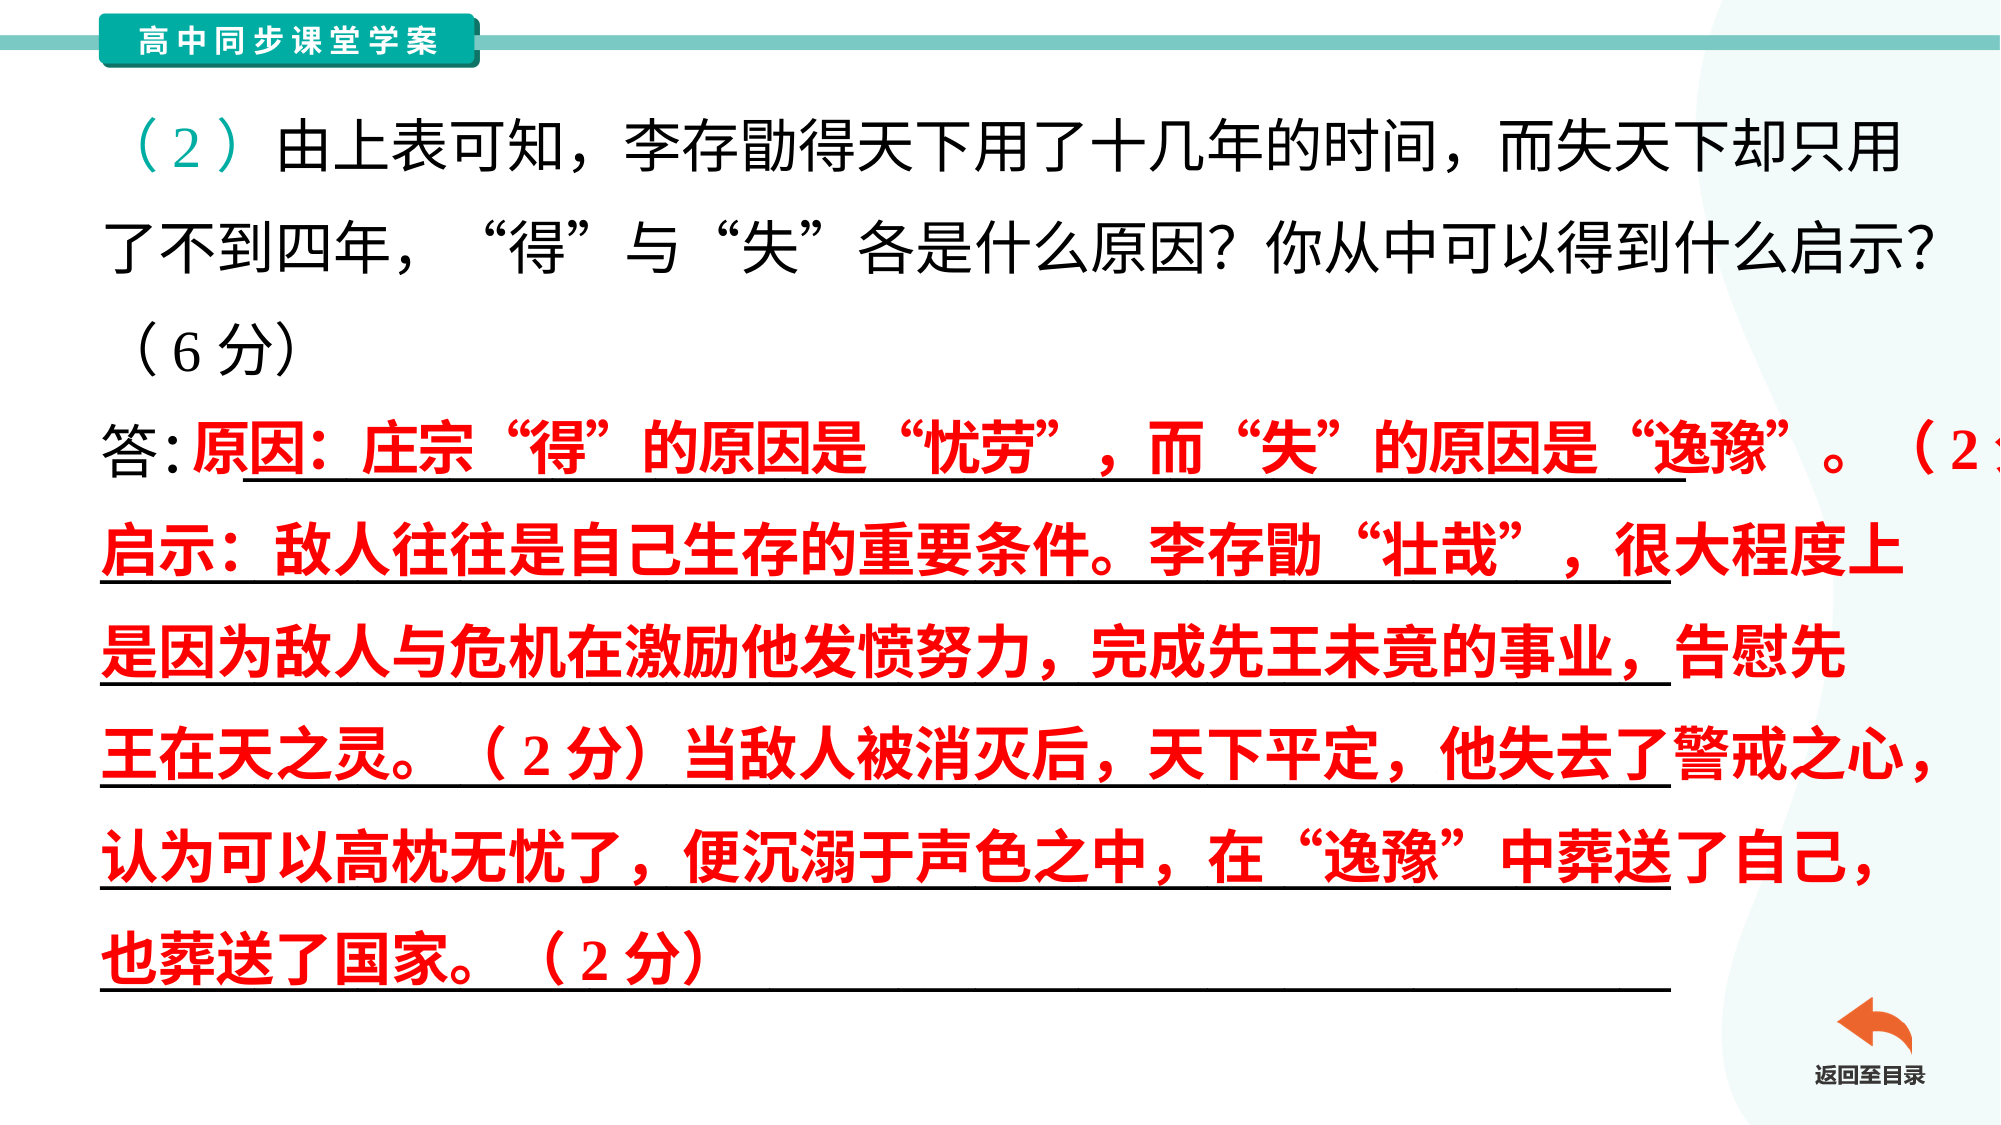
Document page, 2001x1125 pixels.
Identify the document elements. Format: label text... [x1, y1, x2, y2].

text_box 原因：庄宗“得”的原因是“忧劳”，而“失”的原因是“逸豫”。（2分） 启示：敌人往往是自己生存的重要条件。李存勖“壮哉”，很大程度上 是因为敌人与危机在激励他发愤努力，完成先王未竟的事业，告慰先 王在天之灵。（2分）当敌人被消灭后，天下平定，他失去了警戒之心， 认为可以高枕无忧了，便沉溺于声色之中，在“逸豫”中葬送了自己， 也葬送了国家。（2分） [100, 379, 1899, 992]
picture [0, 0, 2000, 1125]
text_box （2）由上表可知，李存勖得天下用了十几年的时间，而失天下却只用 了不到四年，“得”与“失”各是什么原因？你从中可以得到什么启示？ （6分） 答： ________________________________________________________ _____________________________________________________________ _____________________________________________________________ _____________________________________________________________ _____________________________________________________________ _____________________________________________________________ [100, 76, 1899, 379]
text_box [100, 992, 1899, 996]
